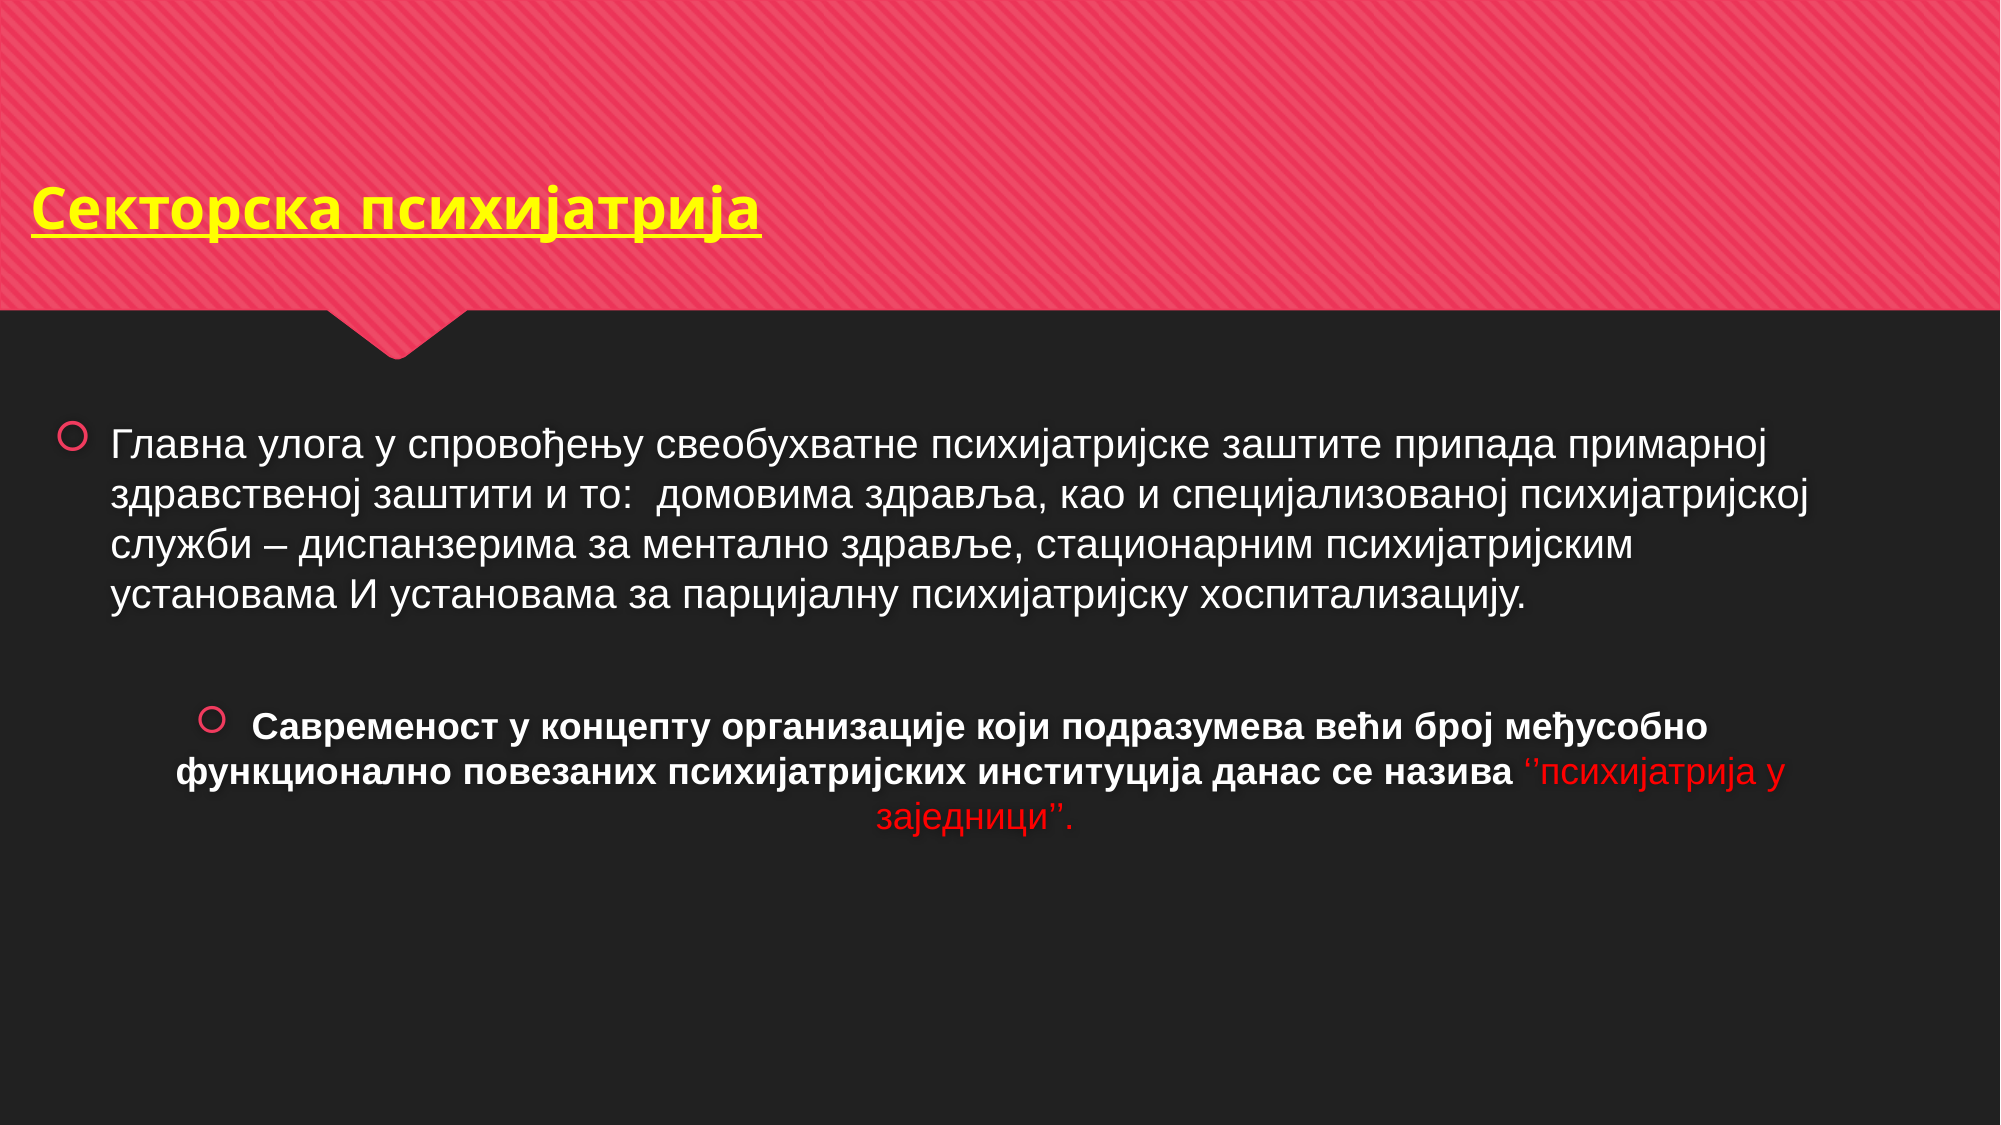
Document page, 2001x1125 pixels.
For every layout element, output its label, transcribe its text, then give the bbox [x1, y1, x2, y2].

text_box Секторска психијатрија [15, 163, 2000, 249]
list Главна улога у спровођењу свеобухватне психијатријске заштите припада примарној здравственој заштити и то: домовима здравља, као и специјализованој психијатријској служби – диспанзерима за ментално здравље, стационарним психијатријским установама И установама за парцијалну психијатријску хоспитализацију. Савременост у концепту организације који подразумева већи број међусобно функционално повезаних психијатријских институција данас се назива ‘’психијатрија у заједници’’. [39, 357, 1866, 962]
